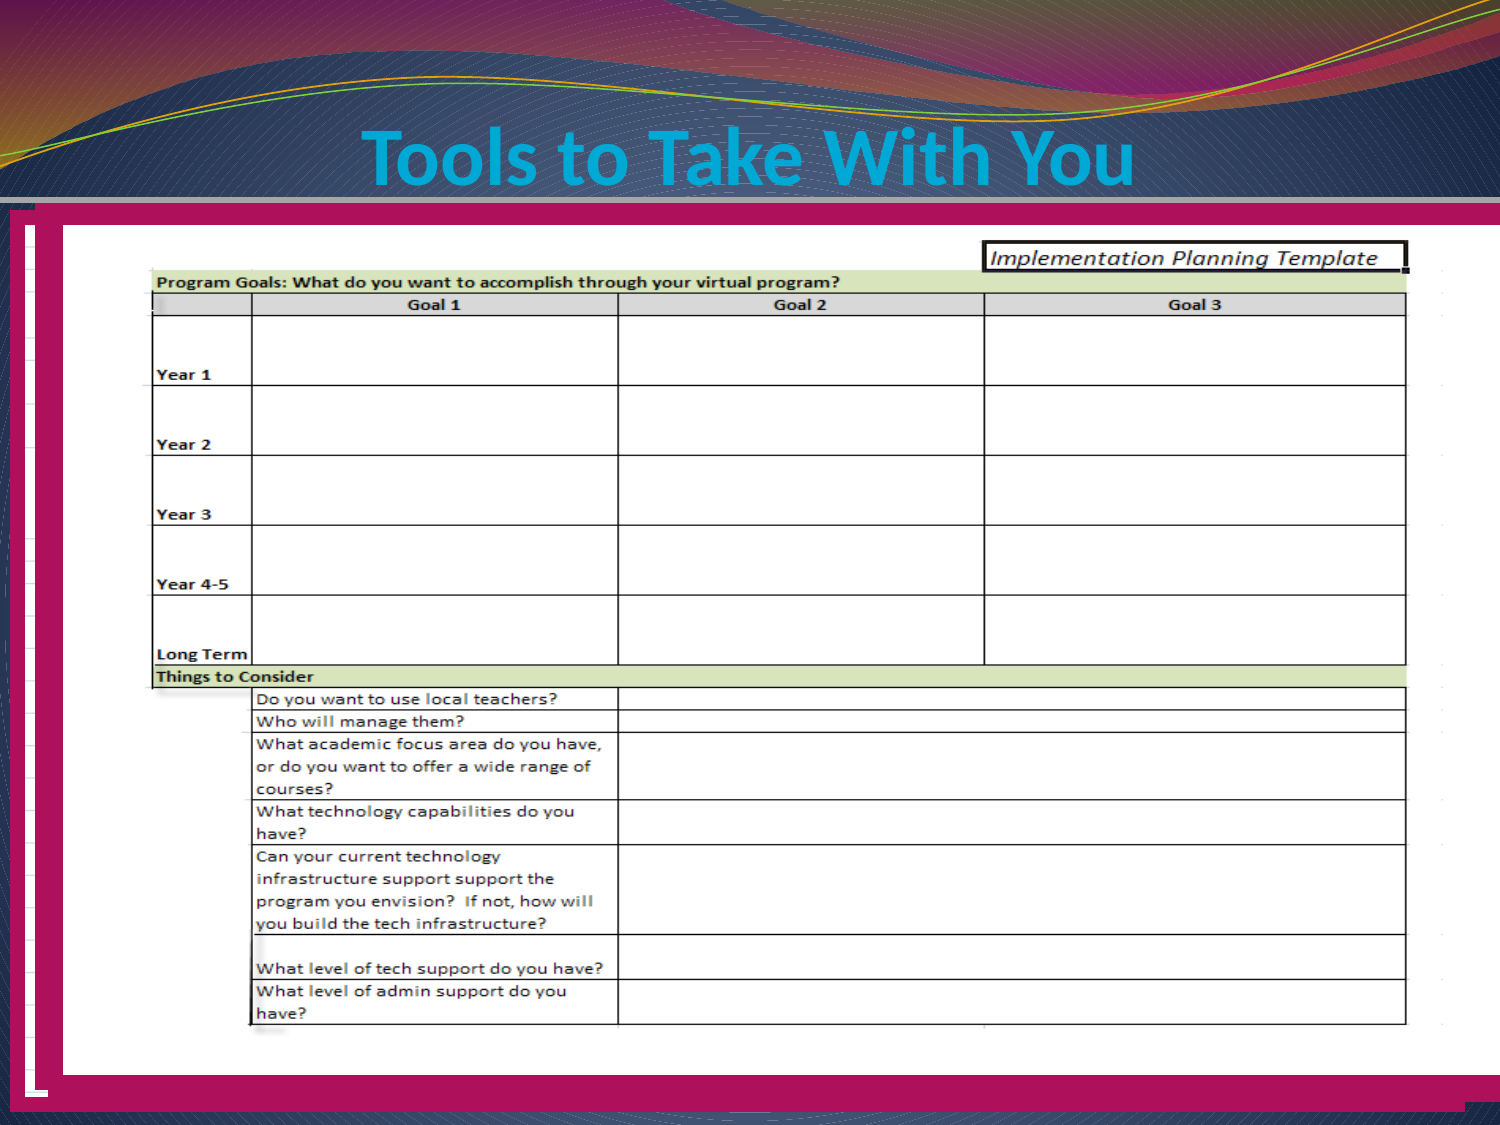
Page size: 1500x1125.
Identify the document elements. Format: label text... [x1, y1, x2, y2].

picture [24, 212, 1500, 1098]
title Tools to Take With You [112, 75, 1388, 197]
